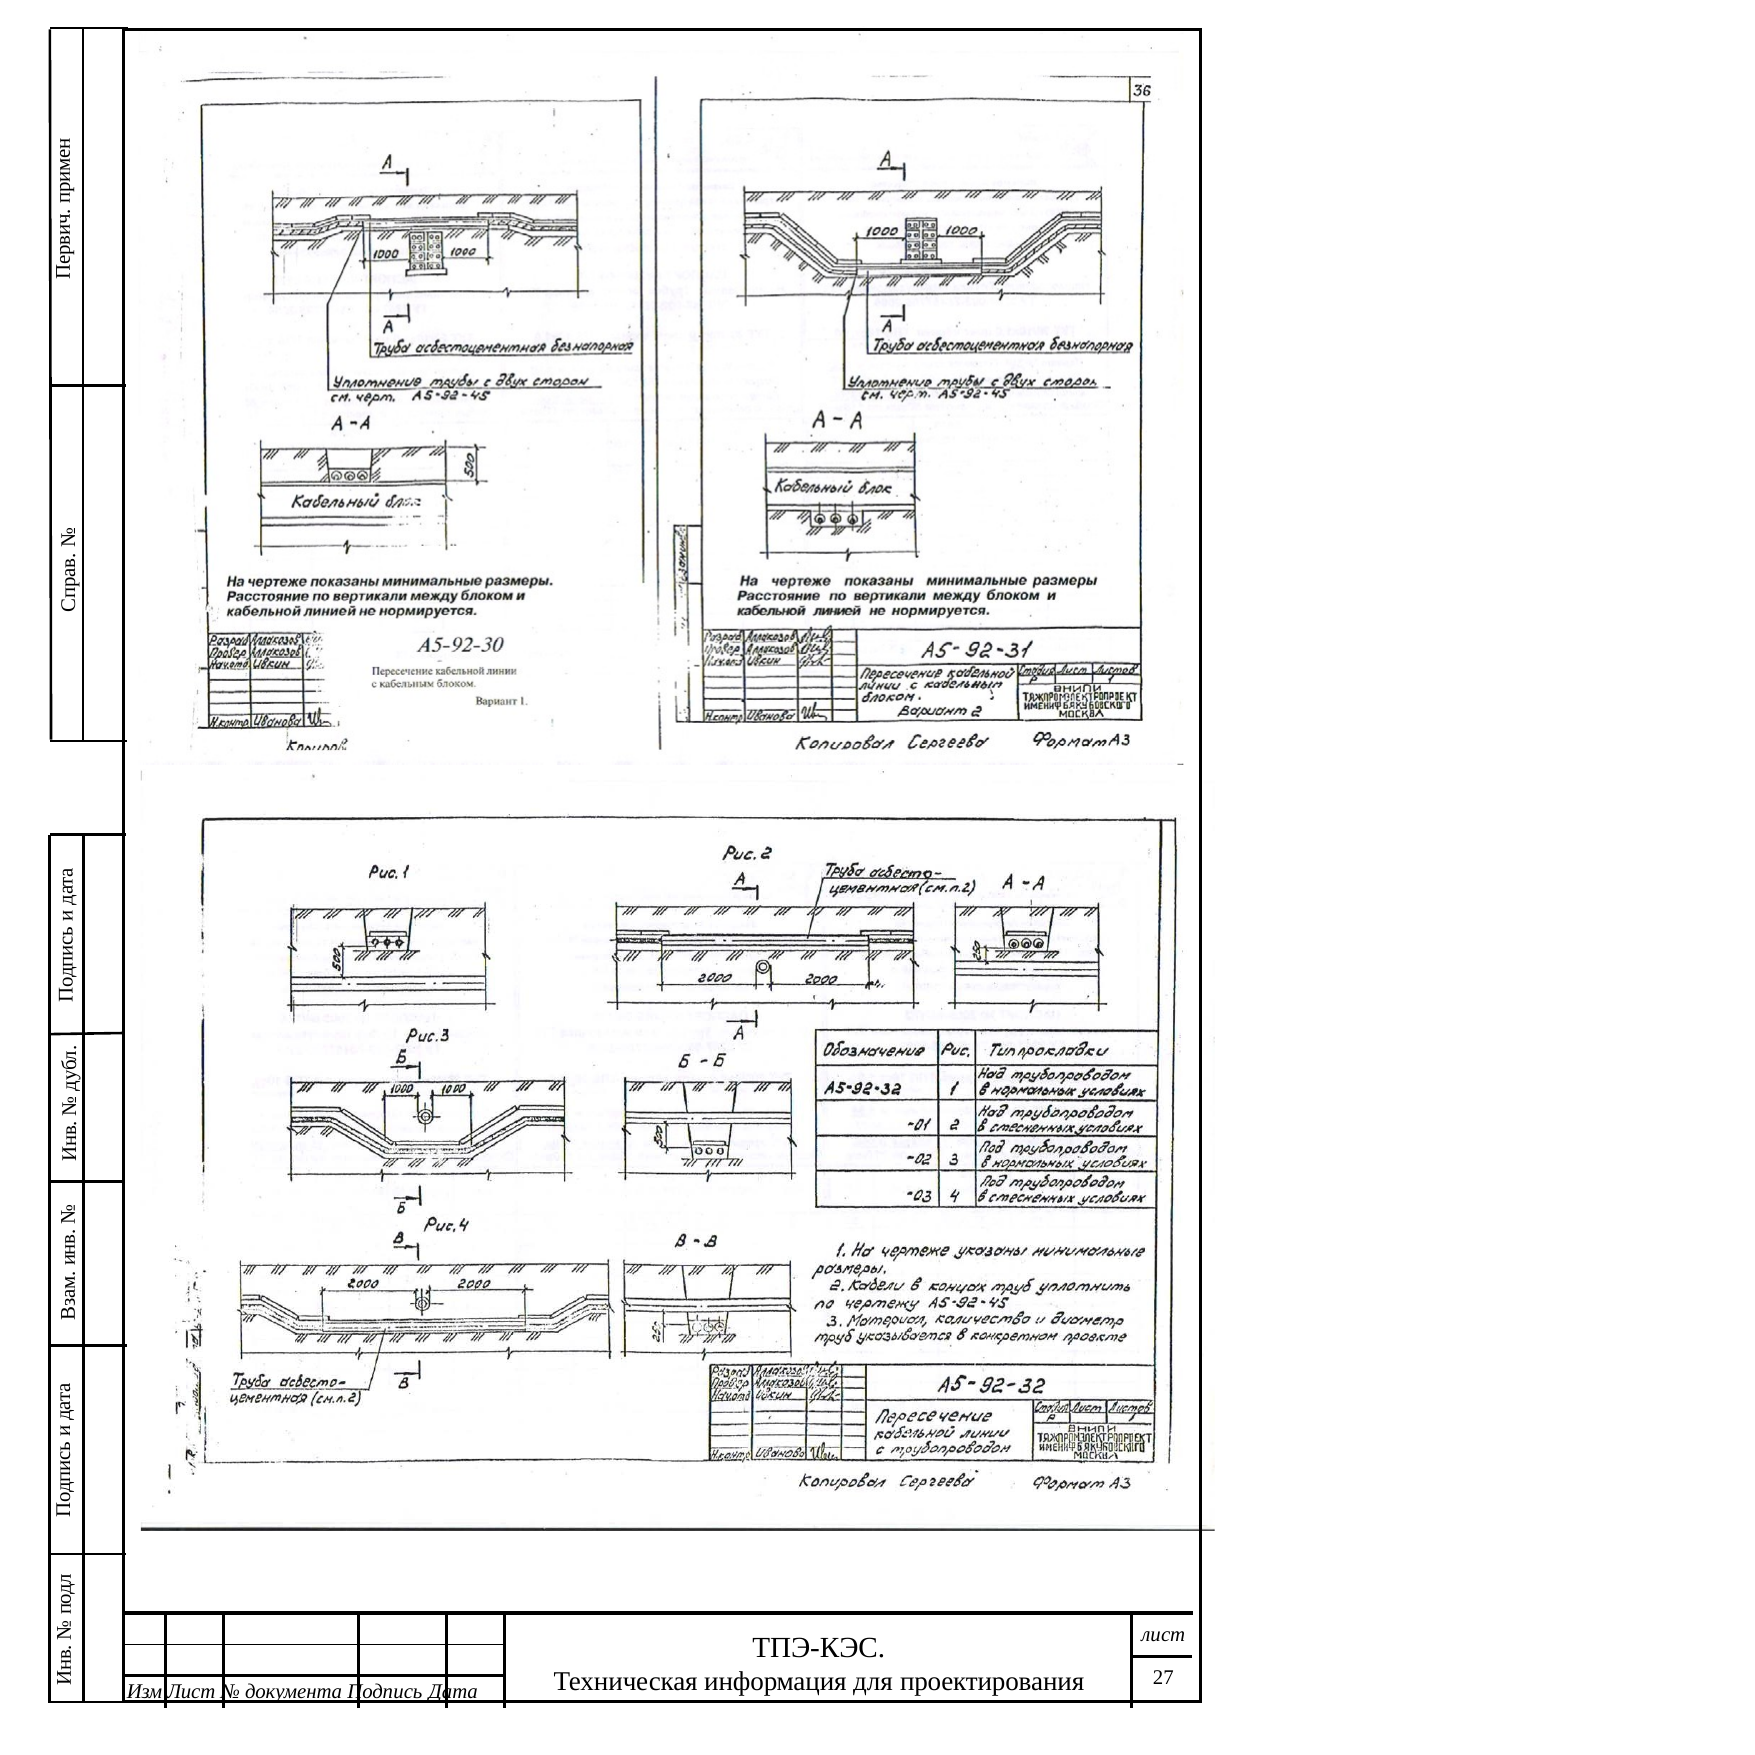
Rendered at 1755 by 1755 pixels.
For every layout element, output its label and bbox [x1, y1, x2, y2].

text_box [48, 26, 1199, 1709]
text_box [1139, 1618, 1188, 1646]
text_box [1150, 1661, 1177, 1689]
text_box [140, 27, 1215, 1704]
